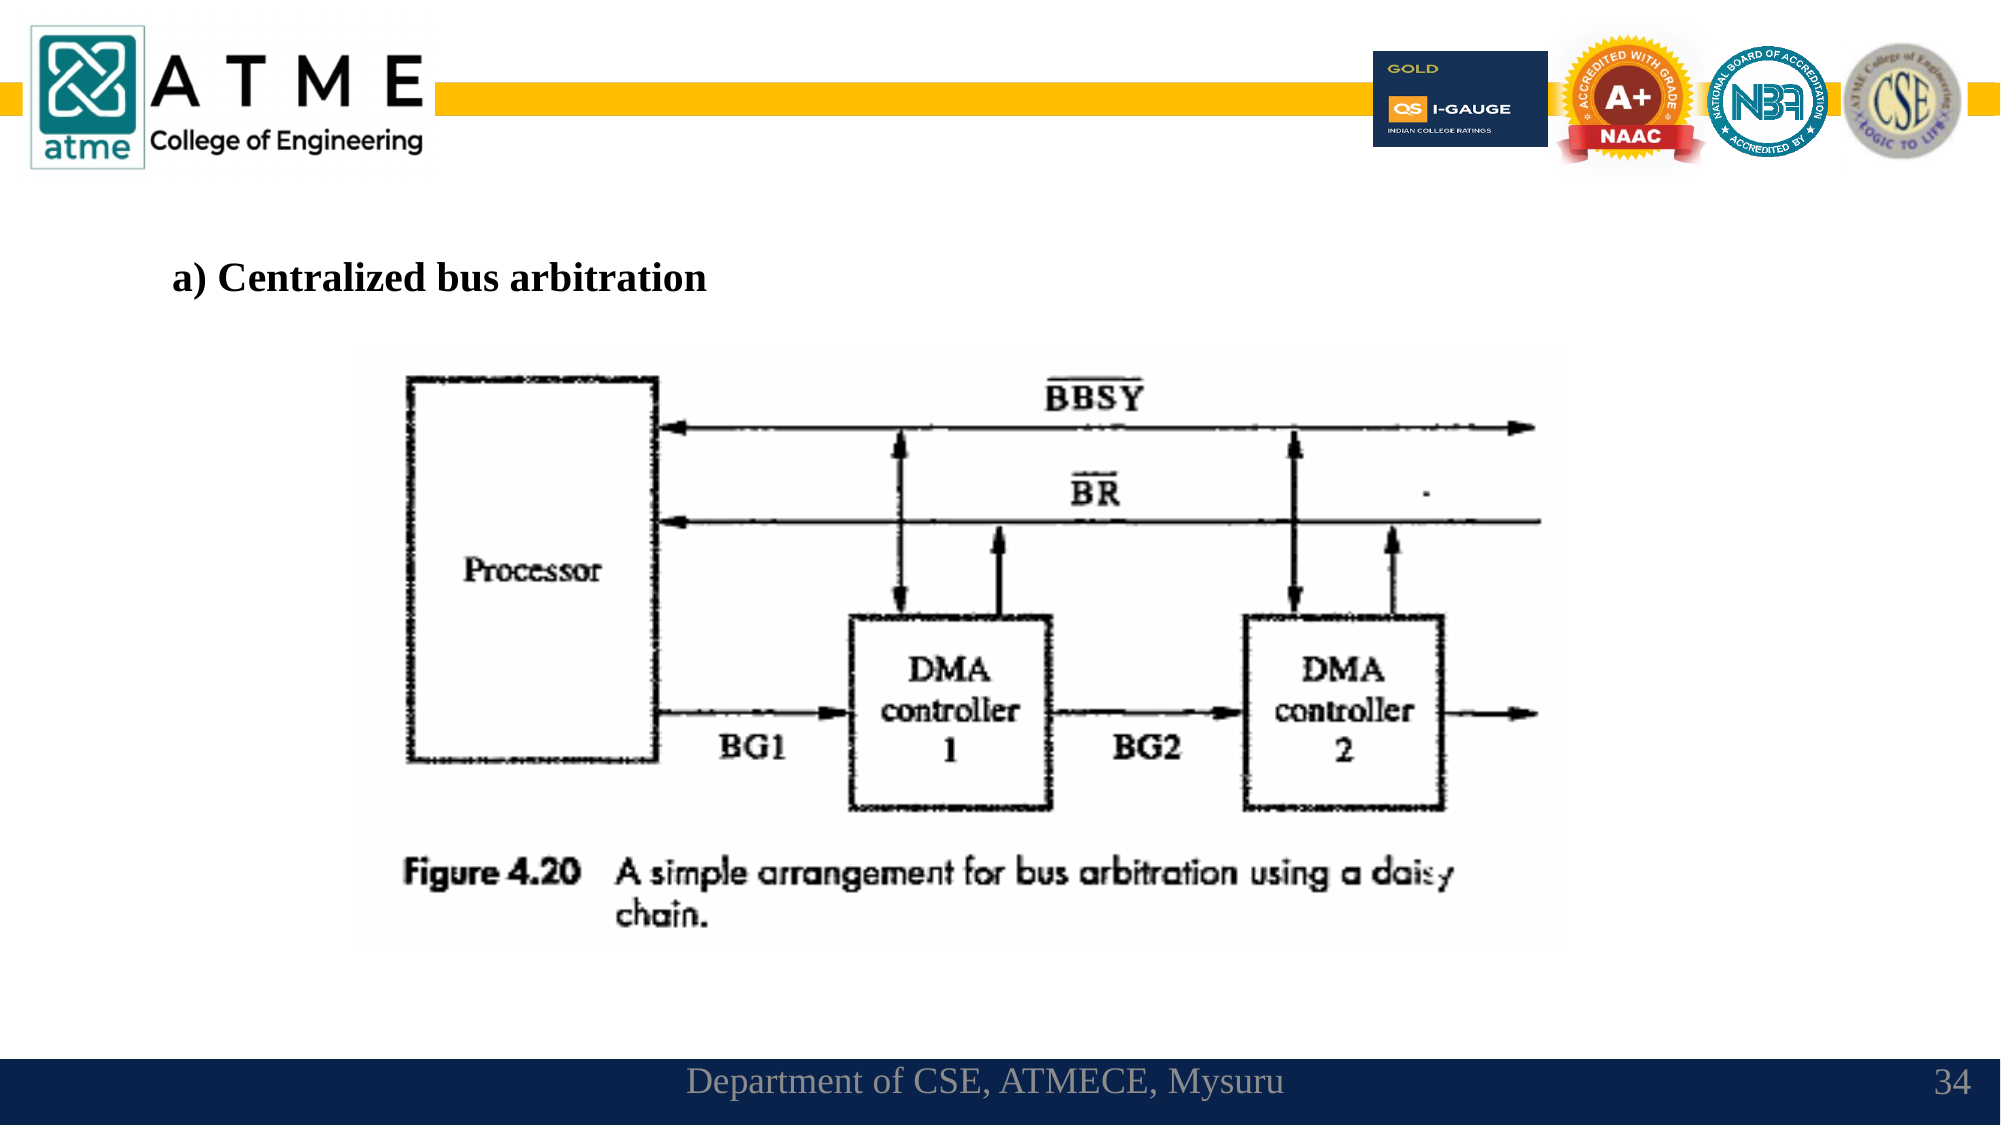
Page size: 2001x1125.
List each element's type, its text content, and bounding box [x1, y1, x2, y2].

picture [1373, 20, 1828, 180]
text_box a) Centralized bus arbitration [157, 242, 1166, 308]
footer Department of CSE, ATMECE, Mysuru [501, 1056, 1470, 1102]
picture [1840, 26, 1968, 176]
picture [355, 344, 1563, 948]
picture [22, 15, 435, 178]
slide_number 34 [1511, 1057, 1972, 1103]
picture [0, 1059, 2001, 1125]
